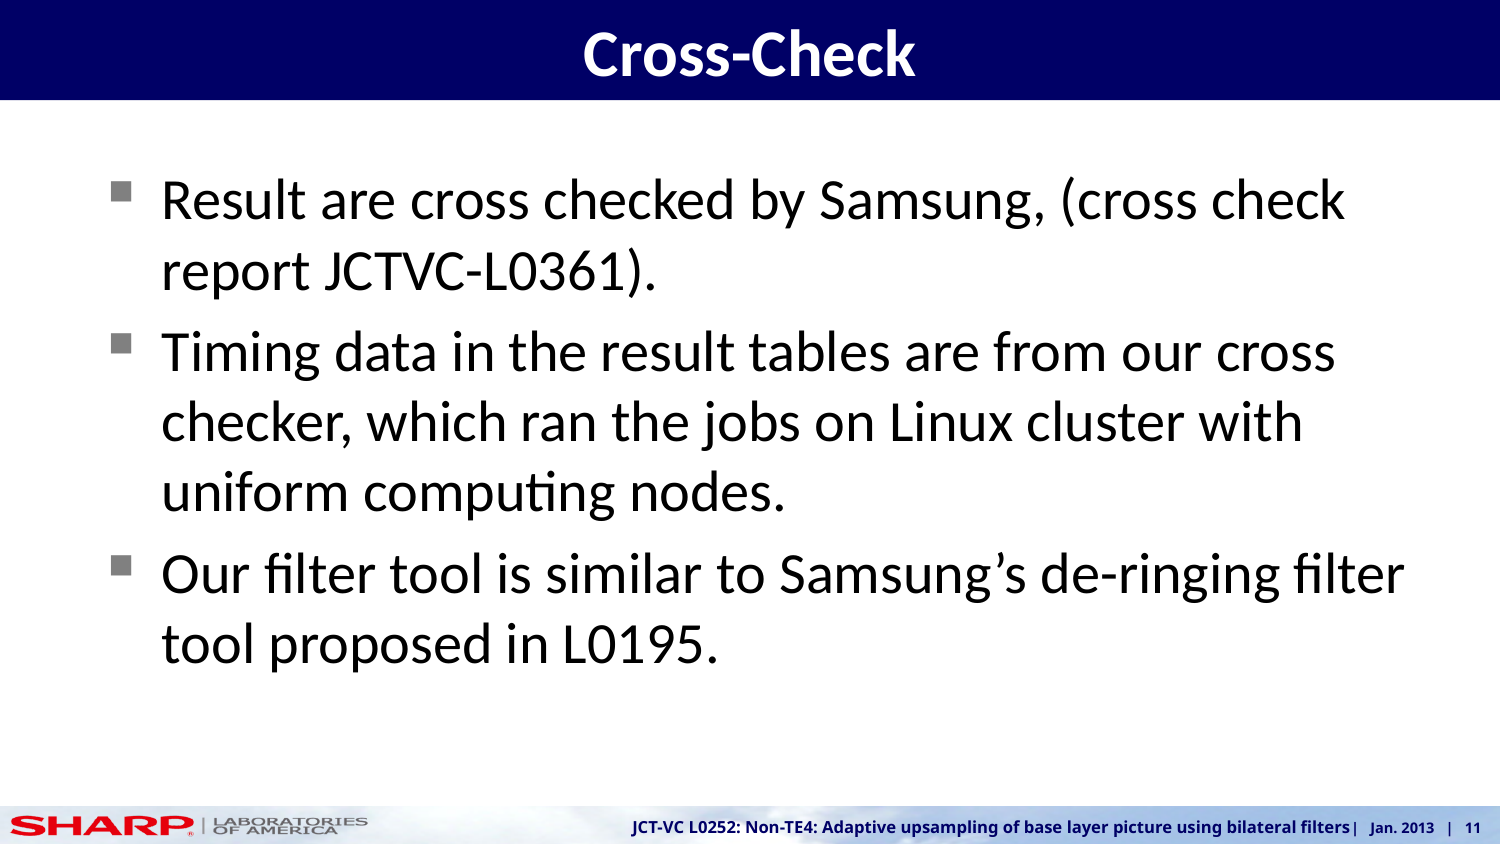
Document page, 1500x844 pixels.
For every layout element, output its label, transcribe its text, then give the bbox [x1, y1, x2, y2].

picture [0, 806, 1500, 844]
list Result are cross checked by Samsung, (cross check report JCTVC-L0361). Timing data in the result tables are from our cross checker, which ran the jobs on Linux cluster with uniform computing nodes. Our filter tool is similar to Samsung’s de-ringing filter tool proposed in L0195. [93, 154, 1432, 754]
title Cross-Check [17, 0, 1484, 101]
